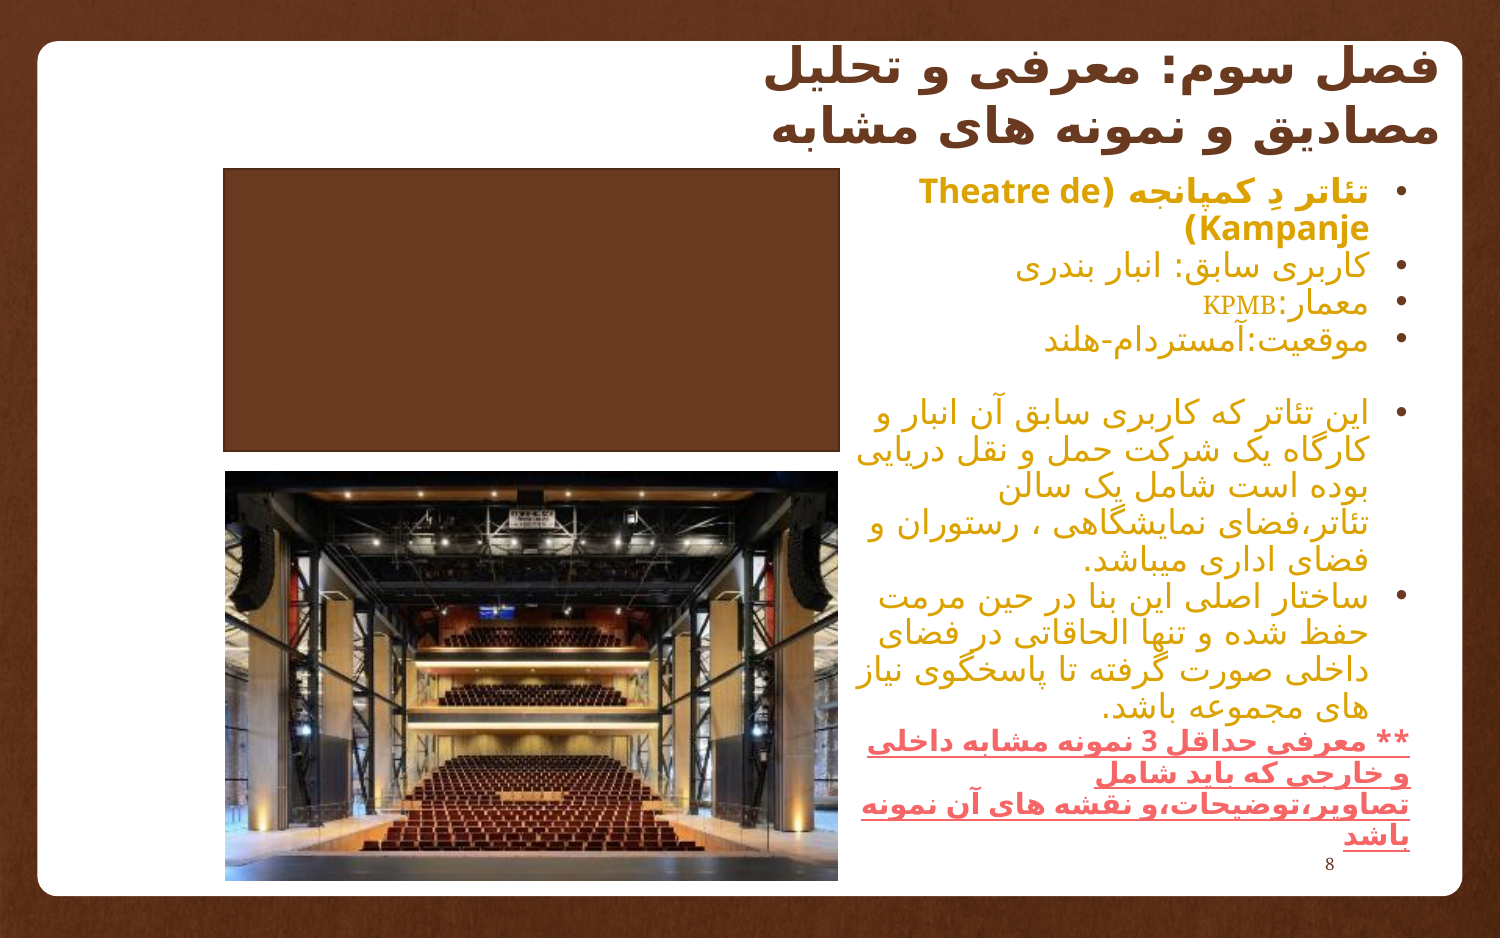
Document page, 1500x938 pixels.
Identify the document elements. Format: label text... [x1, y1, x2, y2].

text_box ** معرفی حداقل 3 نمونه مشابه داخلی و خارجی که باید شامل تصاویر،توضیحات،و نقشه های آن نمونه باشد [841, 720, 1422, 855]
slide_number 8 [1262, 855, 1350, 886]
picture [224, 471, 838, 881]
text_box فصل سوم: معرفی و تحلیل مصادیق و نمونه های مشابه [646, 84, 1453, 160]
text_box [223, 168, 840, 452]
text_box تئاتر دِ کمپانجه (Theatre de Kampanje) کاربری سابق: انبار بندری معمار:KPMB موقعیت:آمستردام-هلند این تئاتر که کاربری سابق آن انبار و کارگاه یک شرکت حمل و نقل دریایی بوده است شامل یک سالن تئاتر،فضای نمایشگاهی ، رستوران و فضای اداری میباشد. ساختار اصلی این بنا در حین مرمت حفظ شده و تنها الحاقاتی در فضای داخلی صورت گرفته تا پاسخگوی نیاز های مجموعه باشد. [837, 169, 1418, 732]
